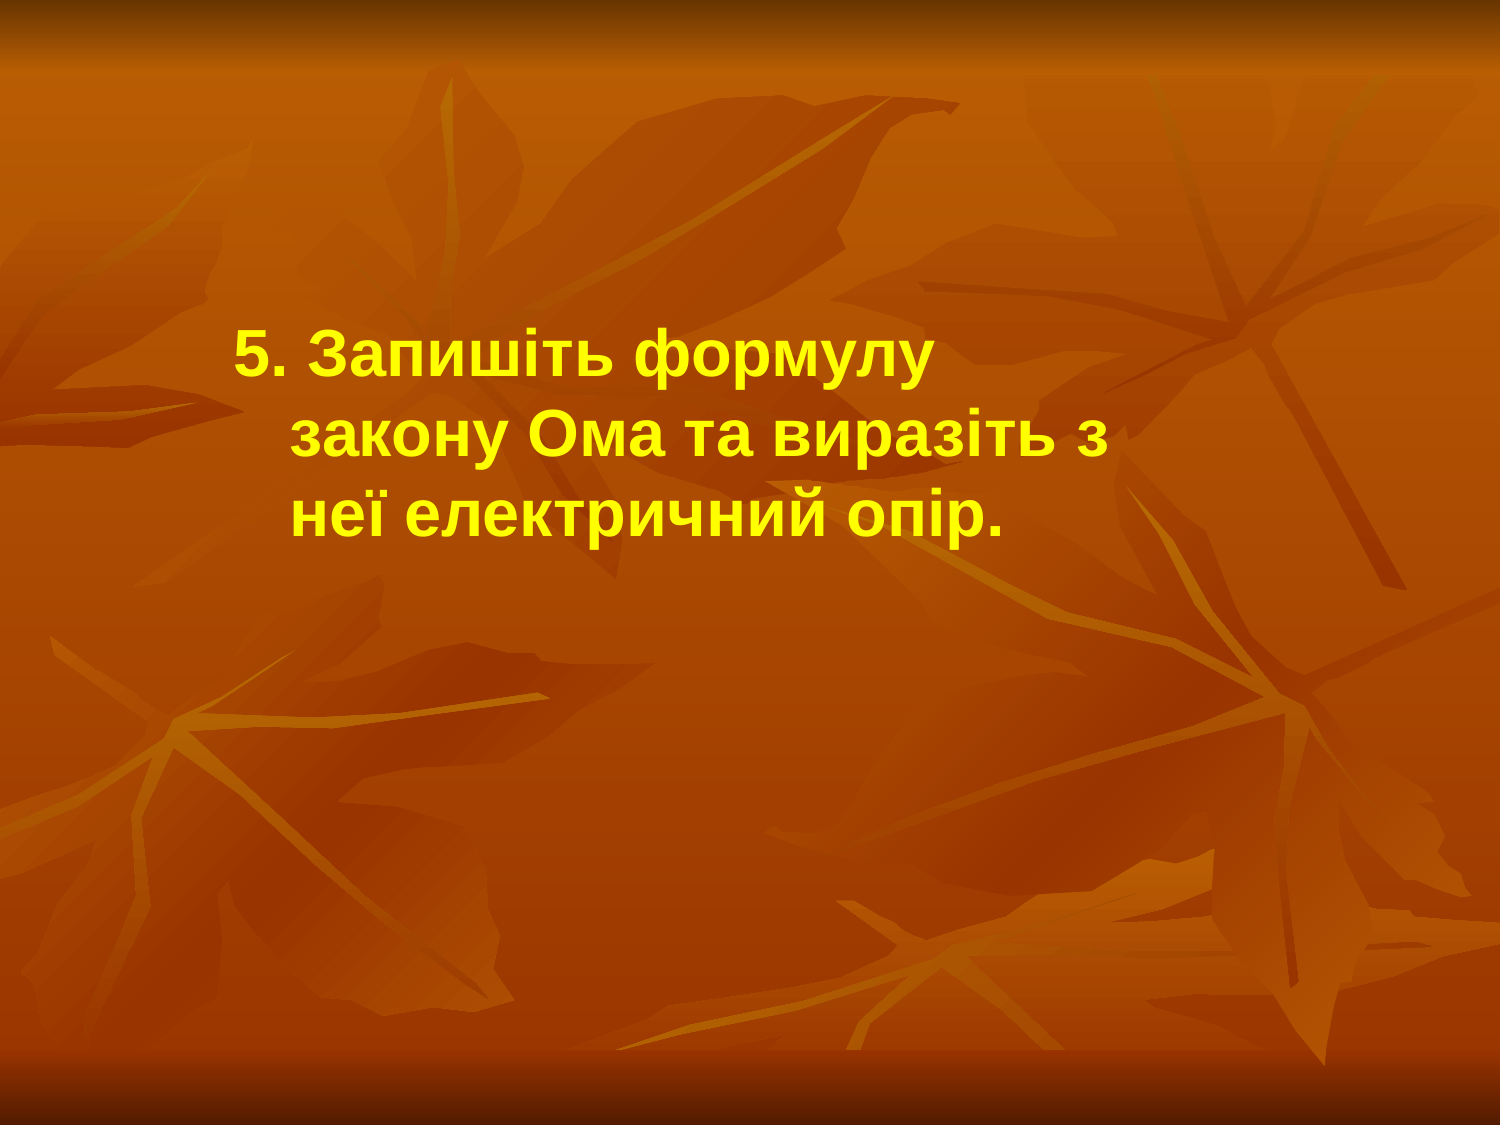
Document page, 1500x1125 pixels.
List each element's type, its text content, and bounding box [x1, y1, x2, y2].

list 5. Запишіть формулу закону Ома та виразіть з неї електричний опір. [218, 302, 1176, 1000]
